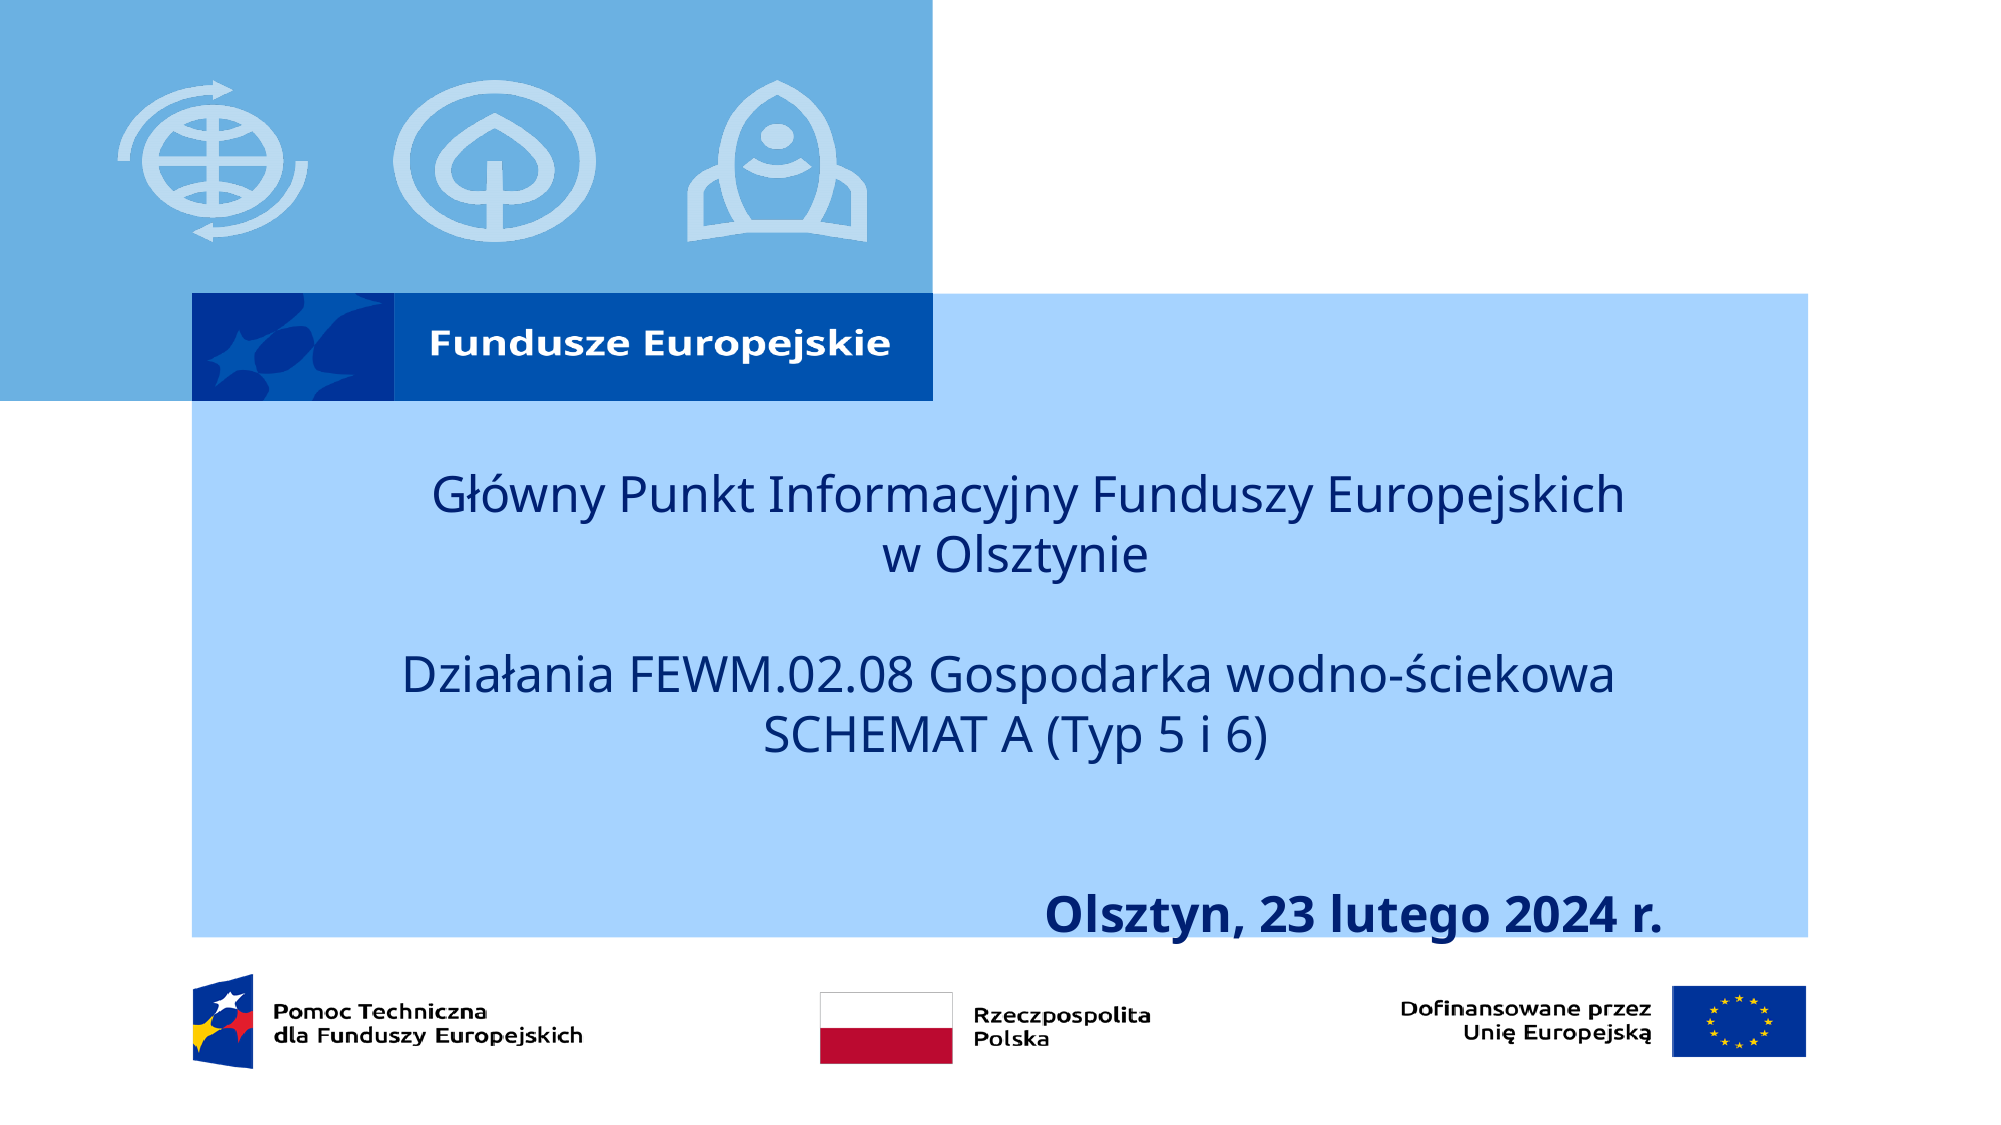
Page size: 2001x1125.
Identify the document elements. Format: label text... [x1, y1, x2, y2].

picture [192, 293, 933, 401]
text_box Główny Punkt Informacyjny Funduszy Europejskich w Olsztynie Działania FEWM.02.08 Gospodarka wodno-ściekowa SCHEMAT A (Typ 5 i 6) Olsztyn, 23 lutego 2024 r. [241, 455, 1791, 1010]
picture [164, 950, 1851, 1099]
